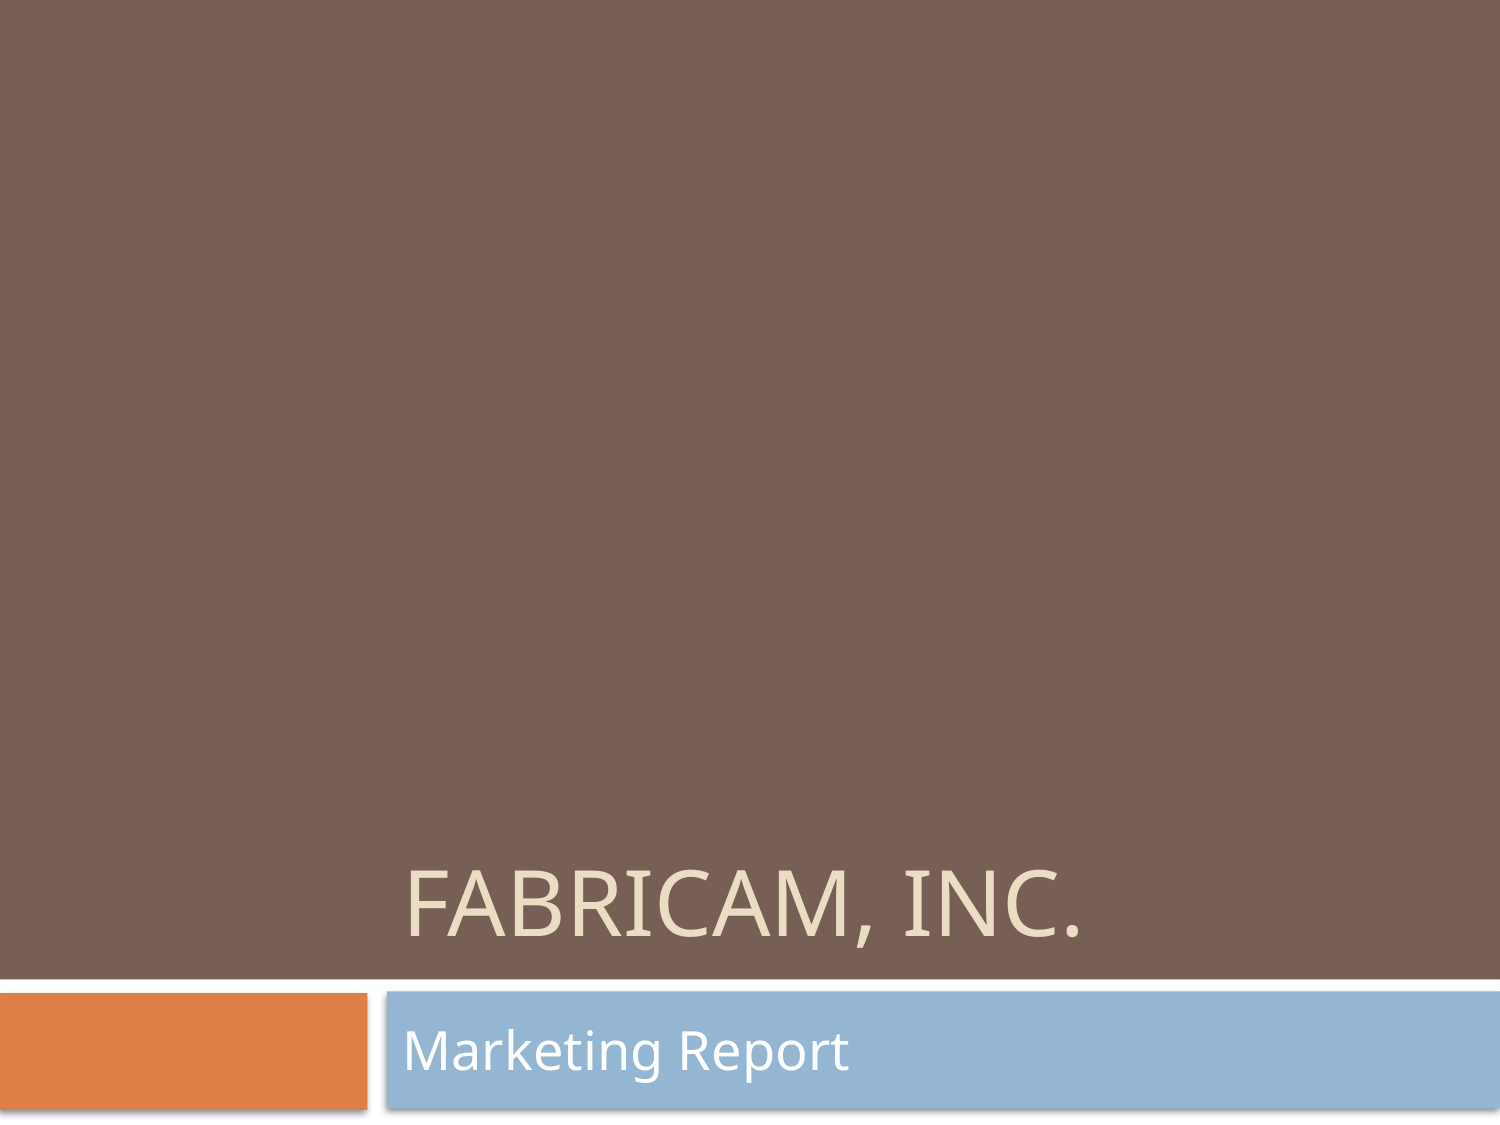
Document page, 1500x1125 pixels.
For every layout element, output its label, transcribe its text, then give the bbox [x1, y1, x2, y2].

subtitle Marketing Report [387, 992, 1488, 1105]
title Fabricam, inc. [387, 662, 1450, 963]
